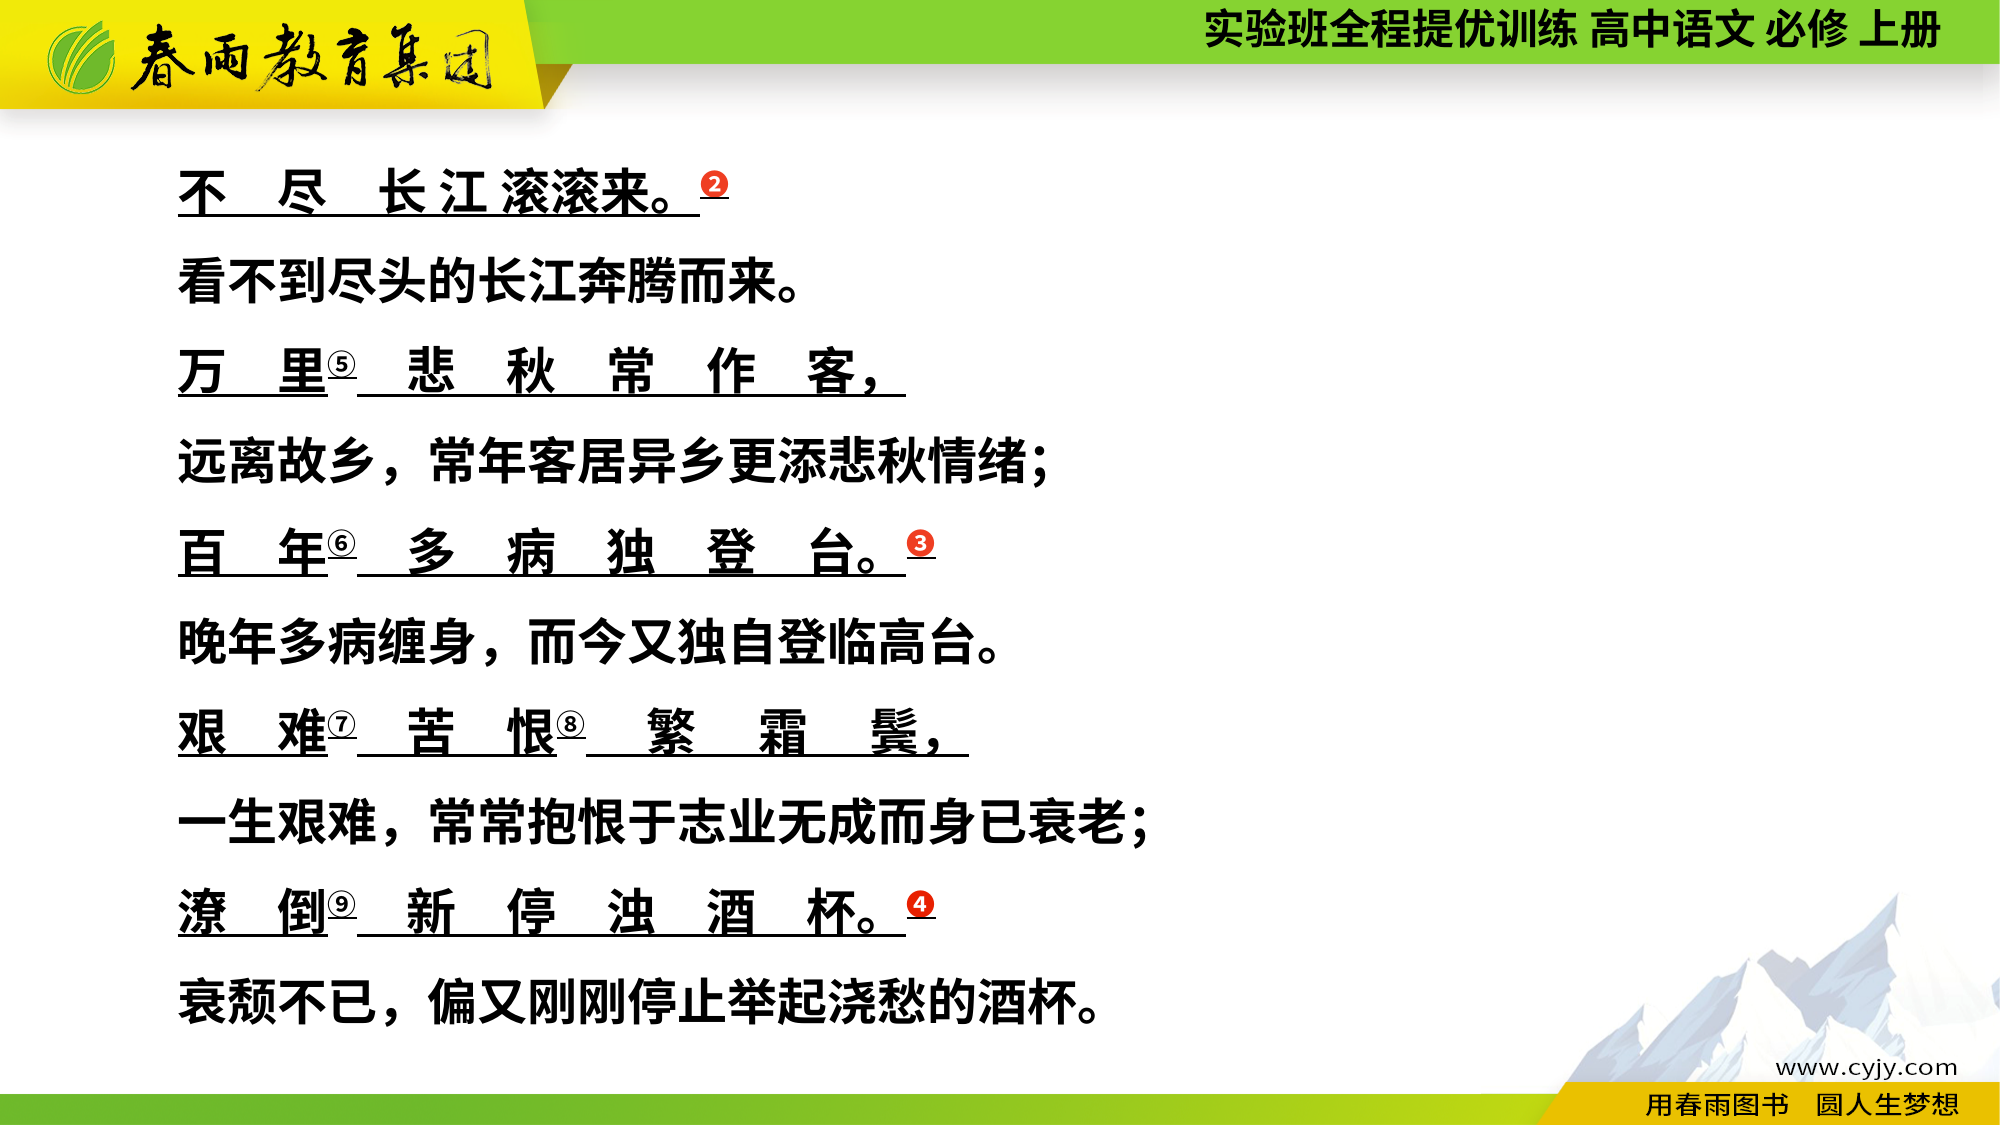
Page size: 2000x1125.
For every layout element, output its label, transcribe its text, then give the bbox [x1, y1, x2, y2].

list 不 尽 长 江 滚滚来。❷ 看不到尽头的长江奔腾而来。 万 里⑤ 悲 秋 常 作 客， 远离故乡，常年客居异乡更添悲秋情绪； 百 年⑥ 多 病 独 登 台。❸ 晚年多病缠身，而今又独自登临高台。 艰 难⑦ 苦 恨⑧ 繁 霜 鬓， 一生艰难，常常抱恨于志业无成而身已衰老； 潦 倒⑨ 新 停 浊 酒 杯。❹ 衰颓不已，偏又刚刚停止举起浇愁的酒杯。 [59, 122, 1944, 1047]
picture [0, 0, 2000, 1125]
